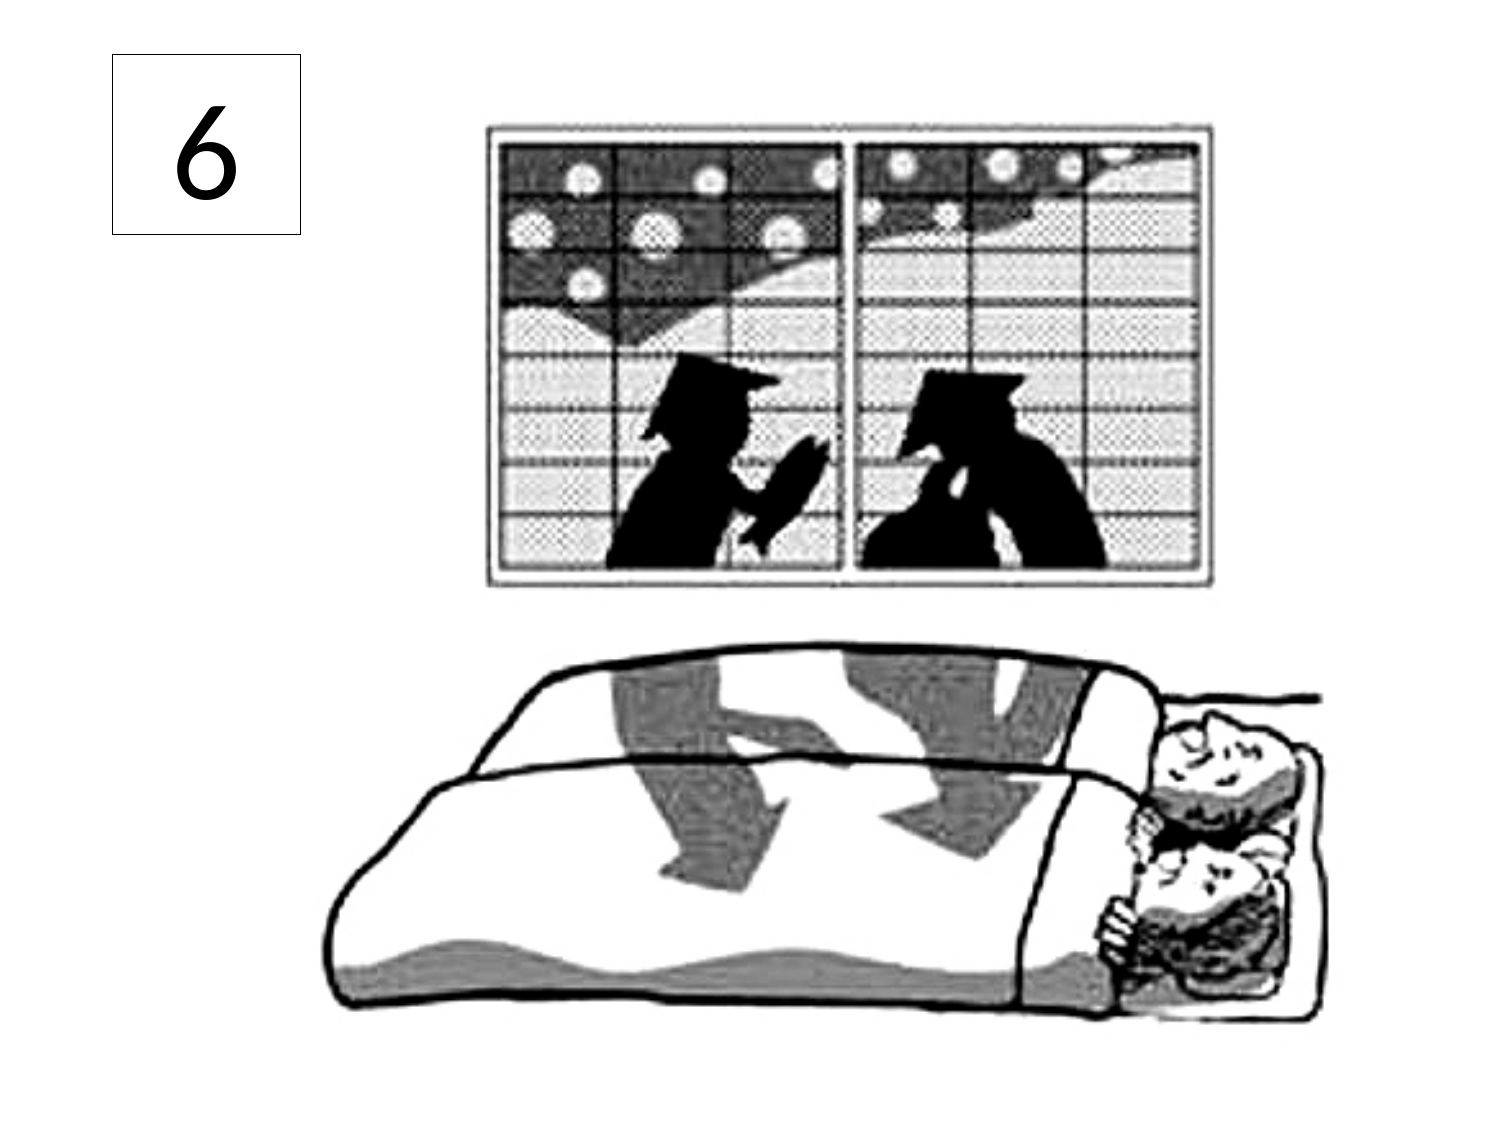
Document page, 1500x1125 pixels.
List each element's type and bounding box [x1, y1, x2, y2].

picture [29, 30, 1479, 1075]
